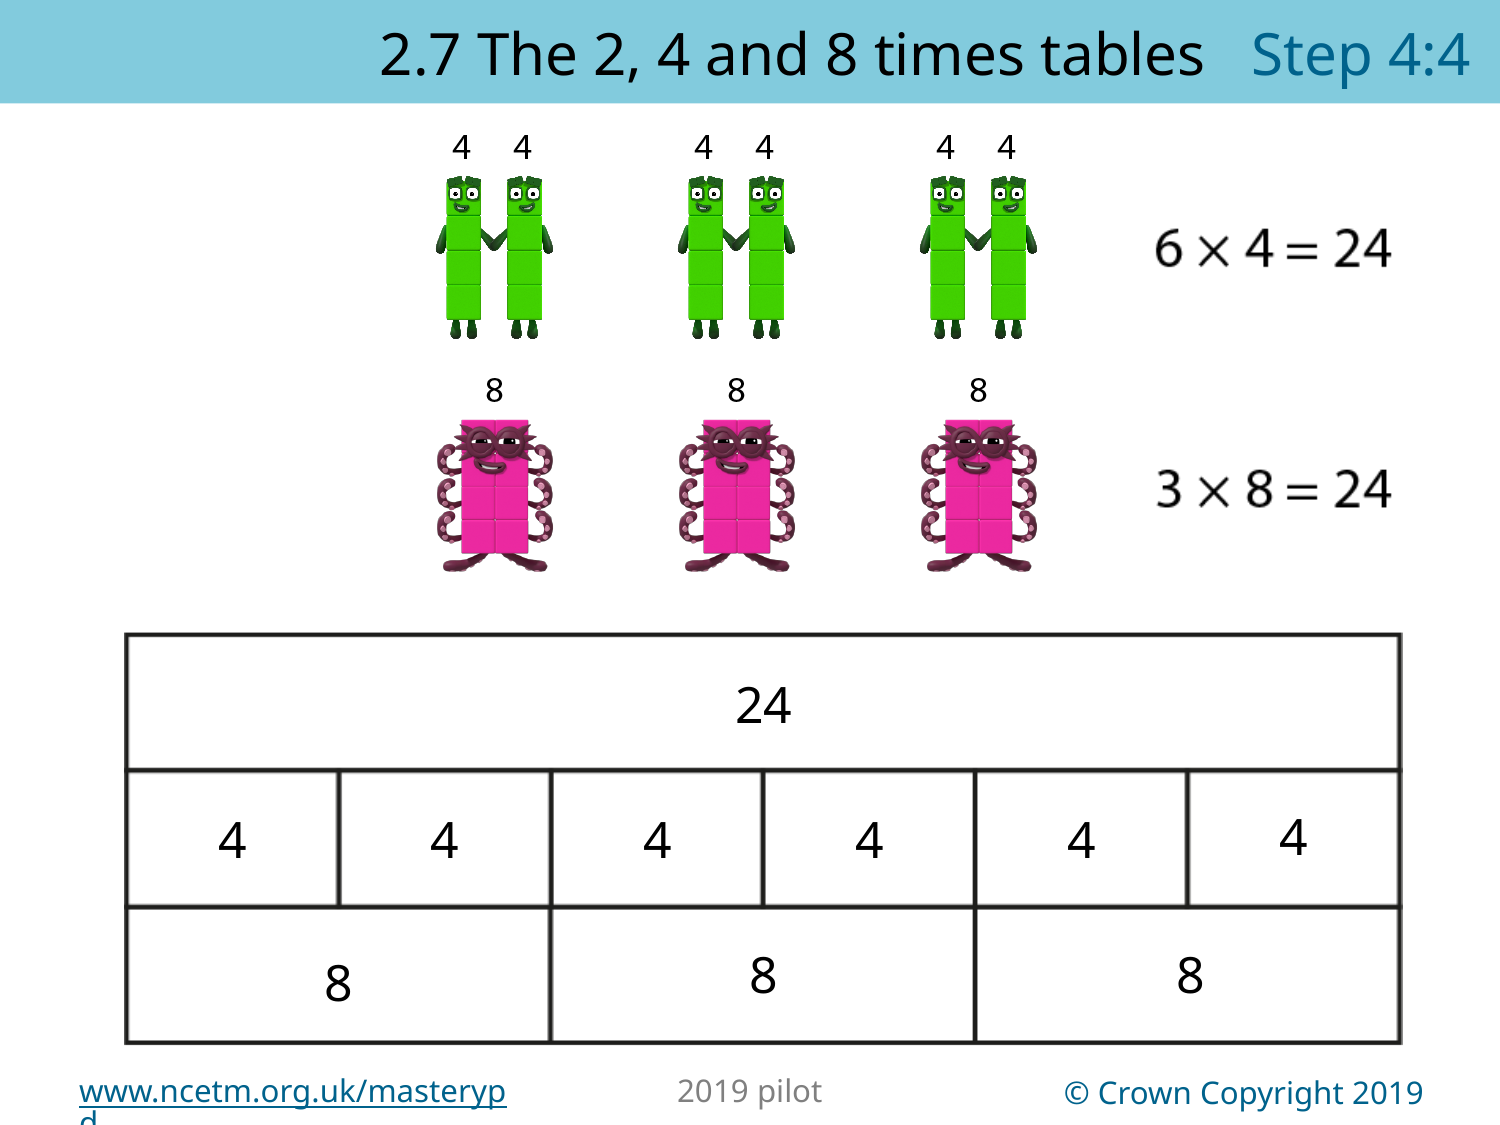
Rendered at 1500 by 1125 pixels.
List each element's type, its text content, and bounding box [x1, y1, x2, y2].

picture [124, 630, 1403, 1048]
picture [1117, 210, 1393, 291]
picture [416, 133, 1070, 351]
picture [1152, 448, 1393, 536]
picture [416, 369, 1062, 587]
list 2.7 The 2, 4 and 8 times tables Step 4:4 [0, 0, 1500, 104]
